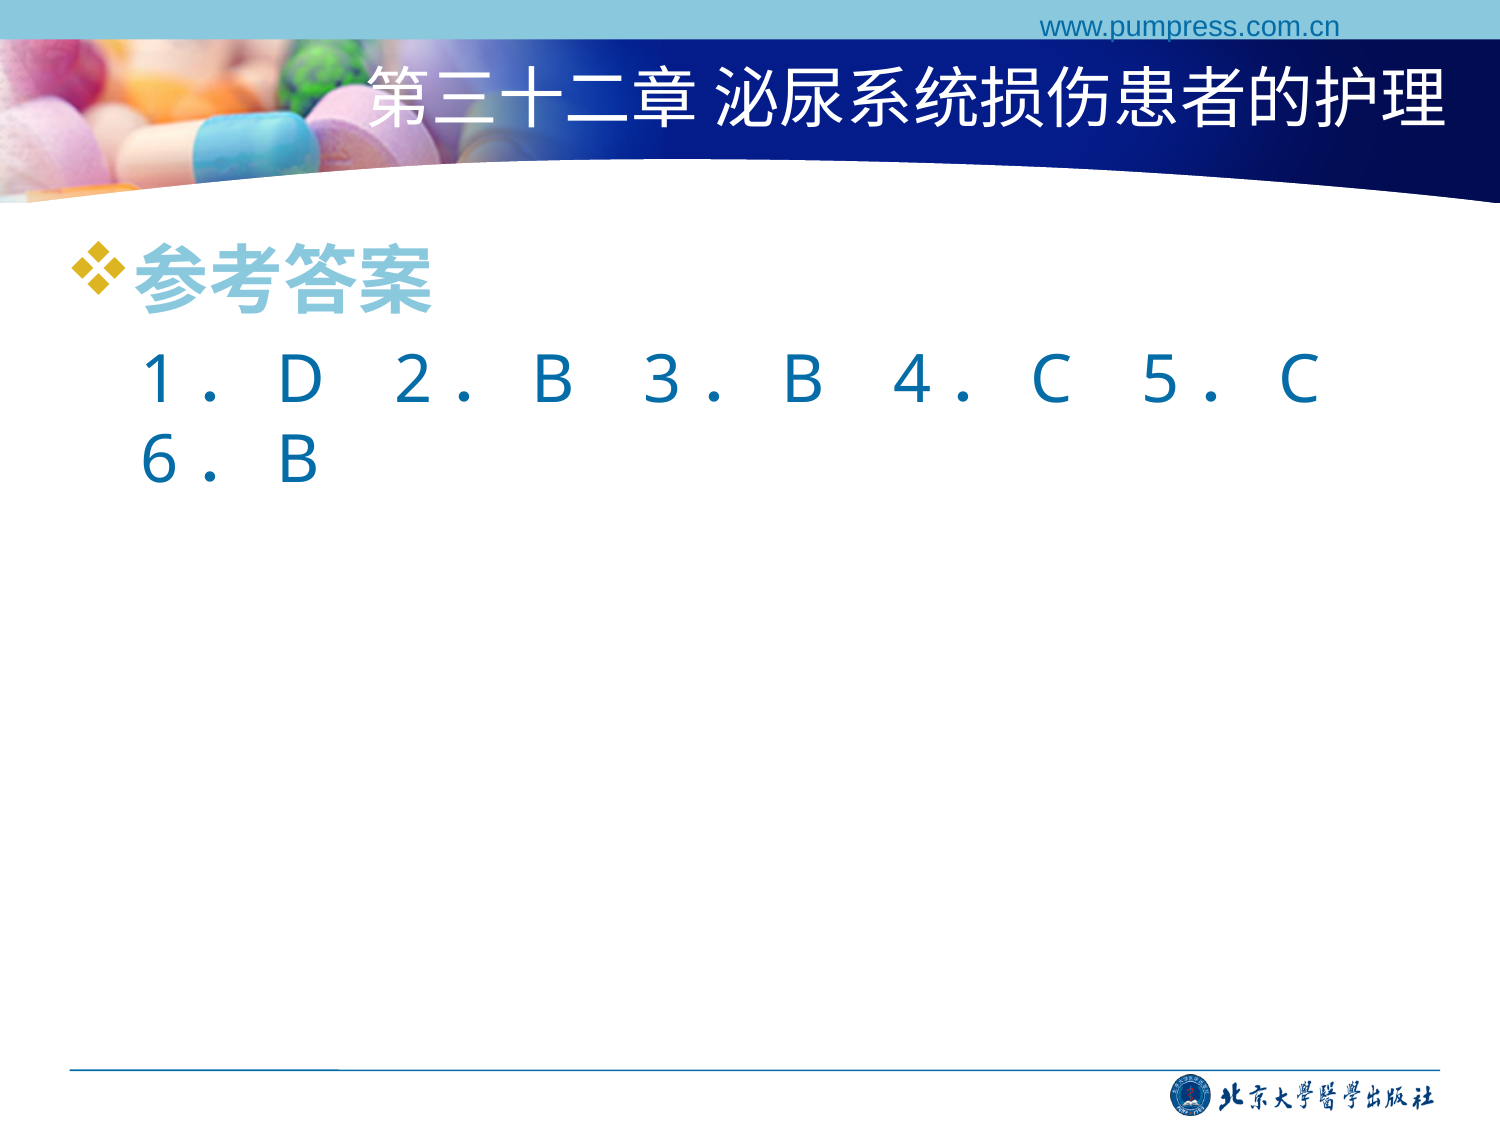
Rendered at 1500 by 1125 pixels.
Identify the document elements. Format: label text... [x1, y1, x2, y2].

picture [1170, 1074, 1436, 1118]
picture [0, 40, 1500, 203]
title 第三十二章 泌尿系统损伤患者的护理 [137, 49, 1463, 143]
slide_number www.pumpress.com.cn [1025, 0, 1463, 38]
list 参考答案 1．D 2．B 3．B 4．C 5．C 6．B [49, 224, 1463, 1026]
